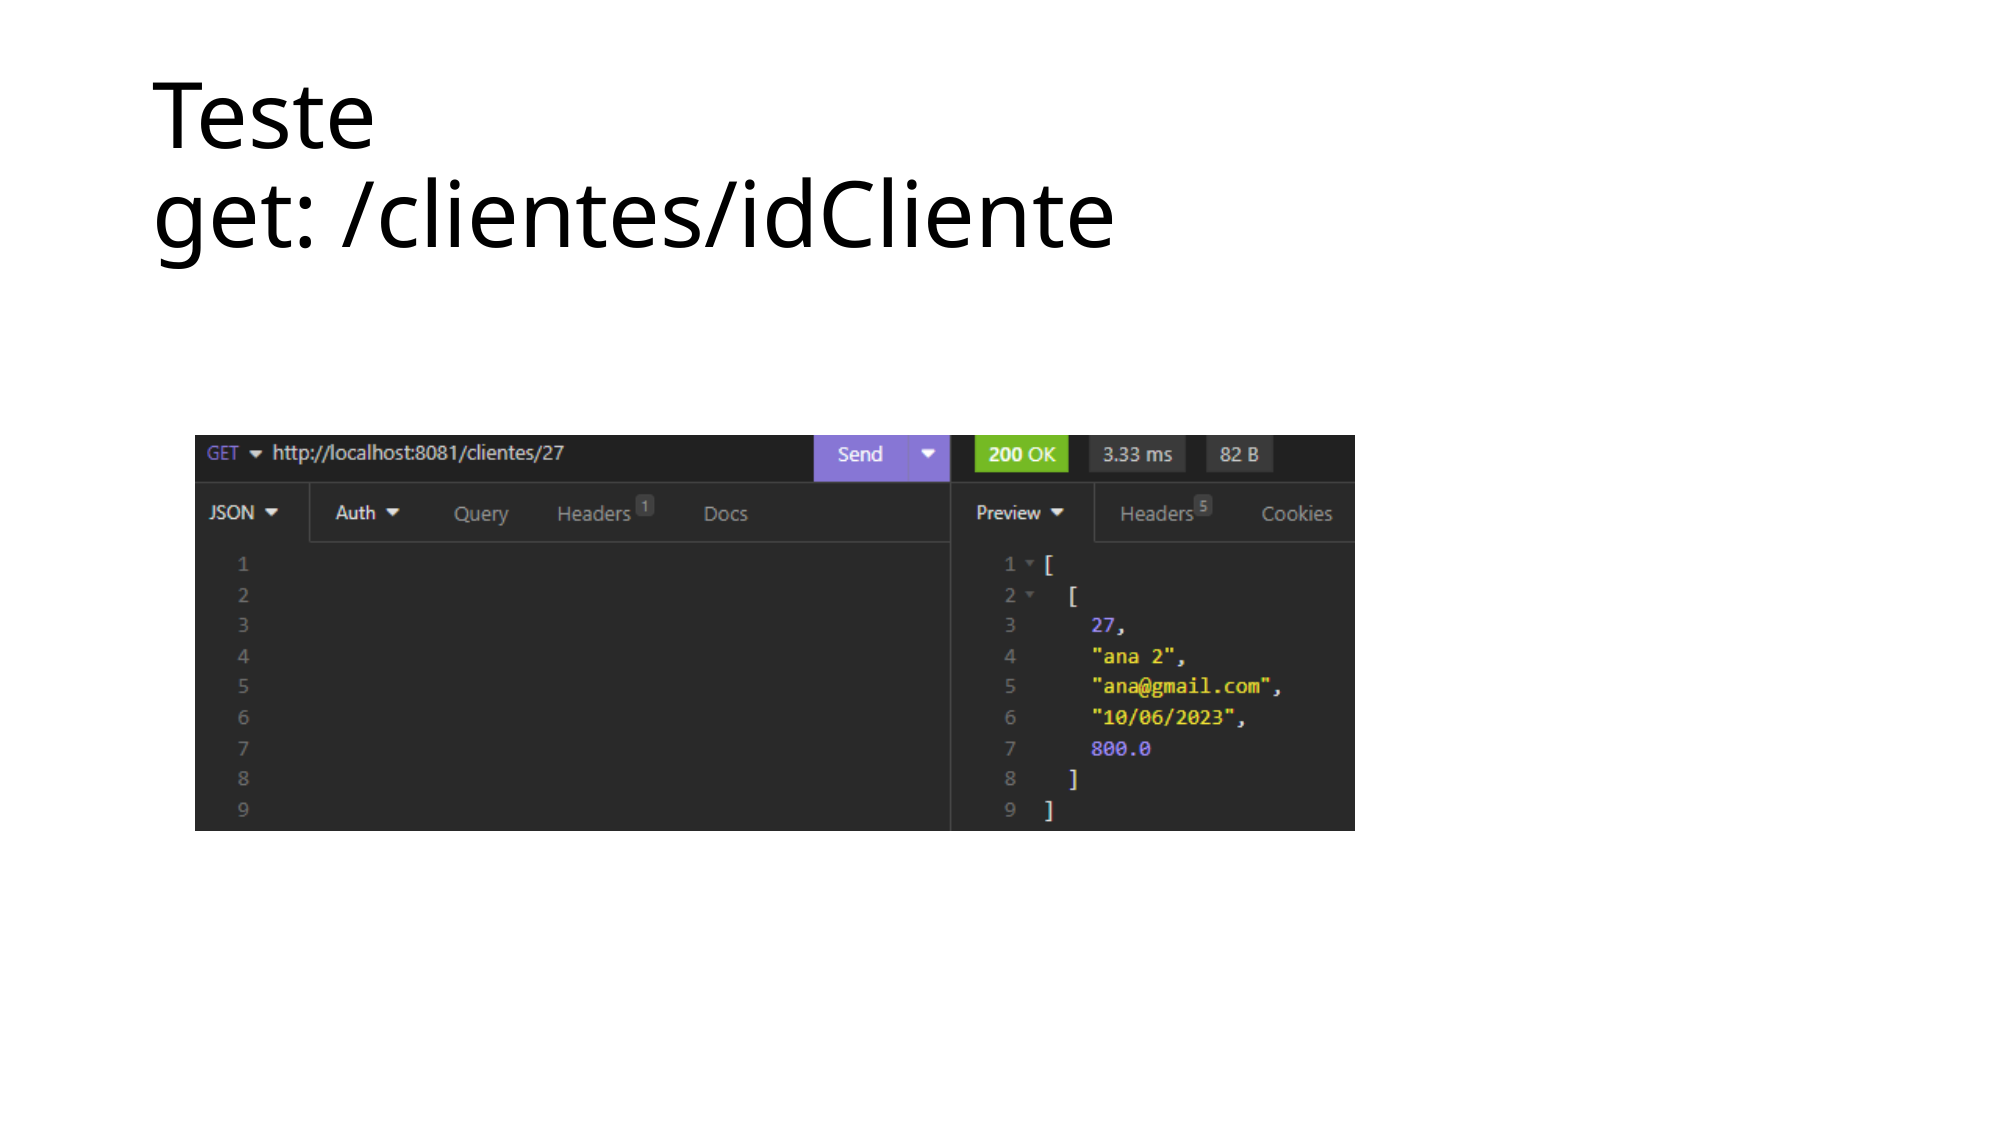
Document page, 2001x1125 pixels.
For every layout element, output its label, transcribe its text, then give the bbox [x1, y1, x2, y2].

picture [195, 435, 1355, 831]
title Teste get: /clientes/idCliente [137, 59, 1863, 278]
